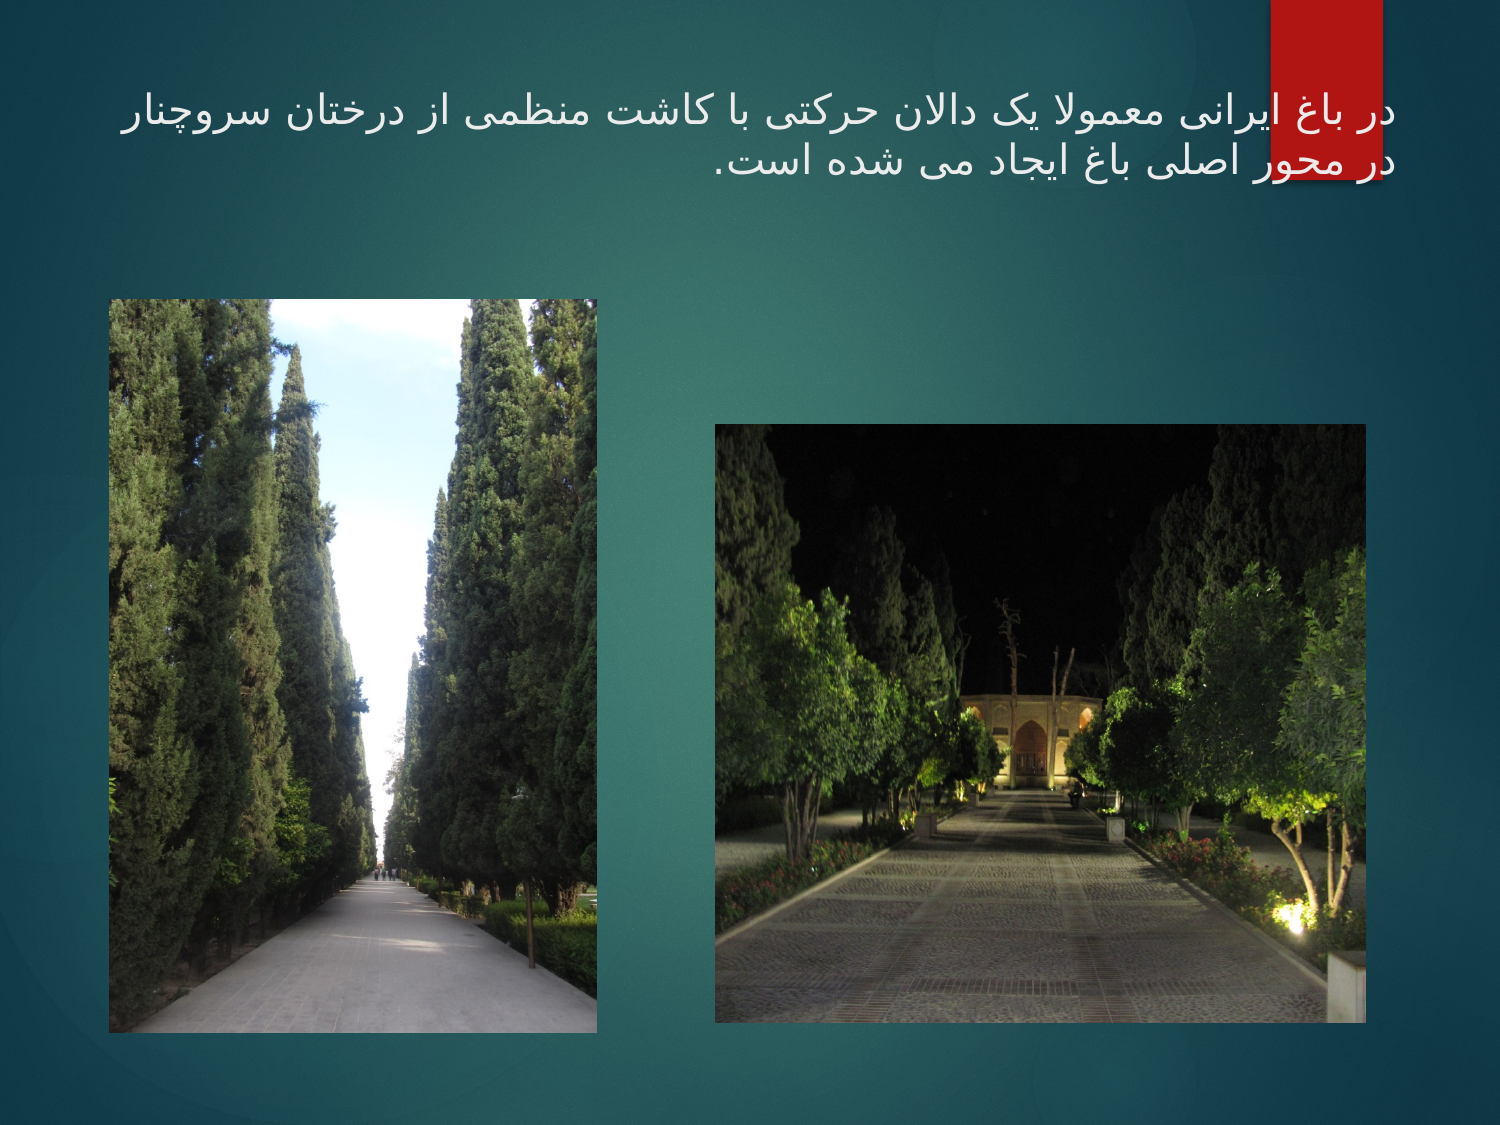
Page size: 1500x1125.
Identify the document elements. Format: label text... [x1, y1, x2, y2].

picture [109, 299, 598, 1034]
title در باغ ایرانی معمولا یک دالان حرکتی با کاشت منظمی از درختان سروچنار در محور اصلی باغ ایجاد می شده است. [62, 75, 1413, 388]
picture [715, 424, 1366, 1023]
